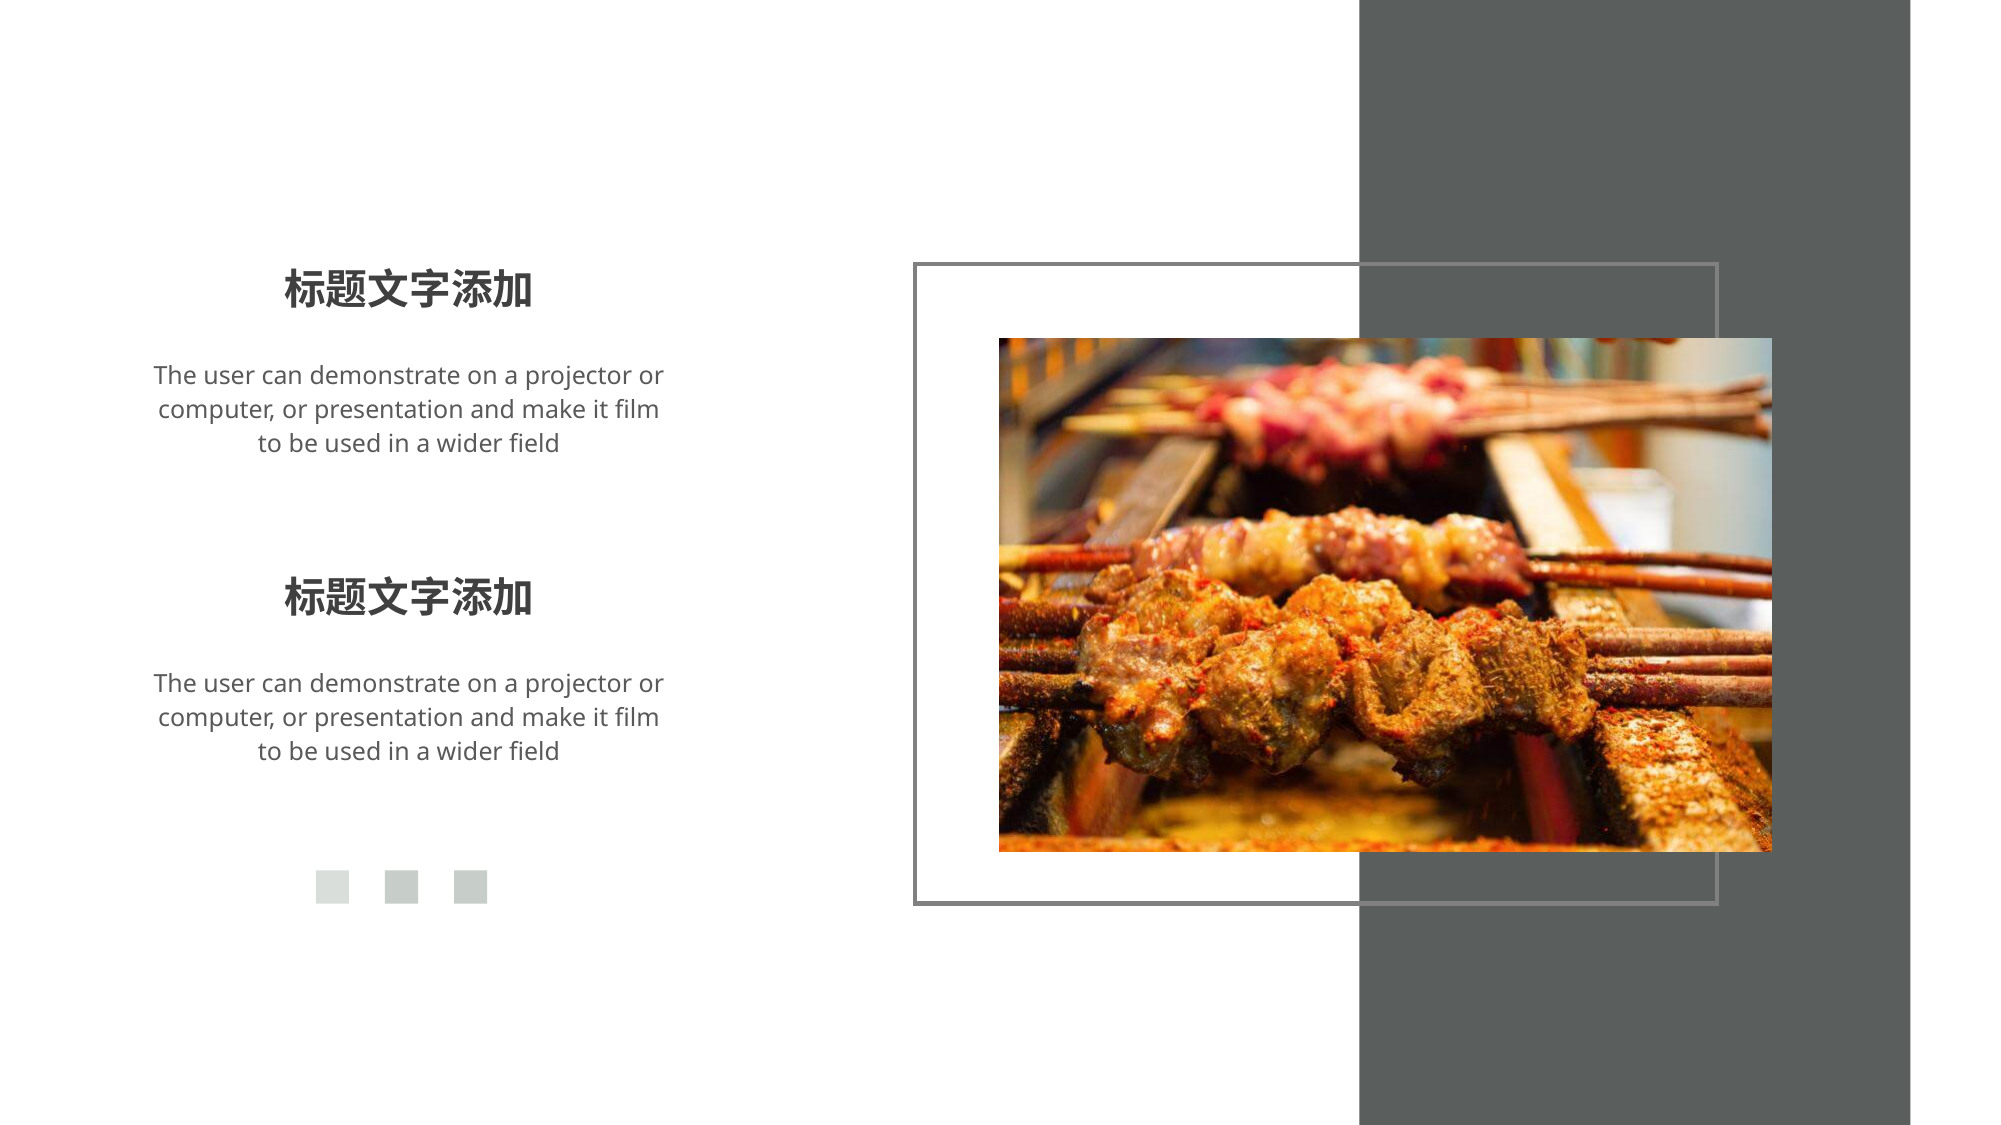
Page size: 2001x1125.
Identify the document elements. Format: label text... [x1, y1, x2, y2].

text_box 标题文字添加 [135, 563, 684, 628]
text_box [453, 869, 488, 905]
text_box 标题文字添加 [135, 255, 684, 321]
text_box [315, 869, 350, 905]
picture [999, 338, 1772, 852]
text_box The user can demonstrate on a projector or computer, or presentation and make it film to be used in a wider field [135, 655, 684, 773]
text_box [1358, 0, 1911, 1125]
text_box [384, 869, 419, 905]
text_box [914, 263, 1718, 905]
text_box The user can demonstrate on a projector or computer, or presentation and make it film to be used in a wider field [135, 347, 684, 465]
